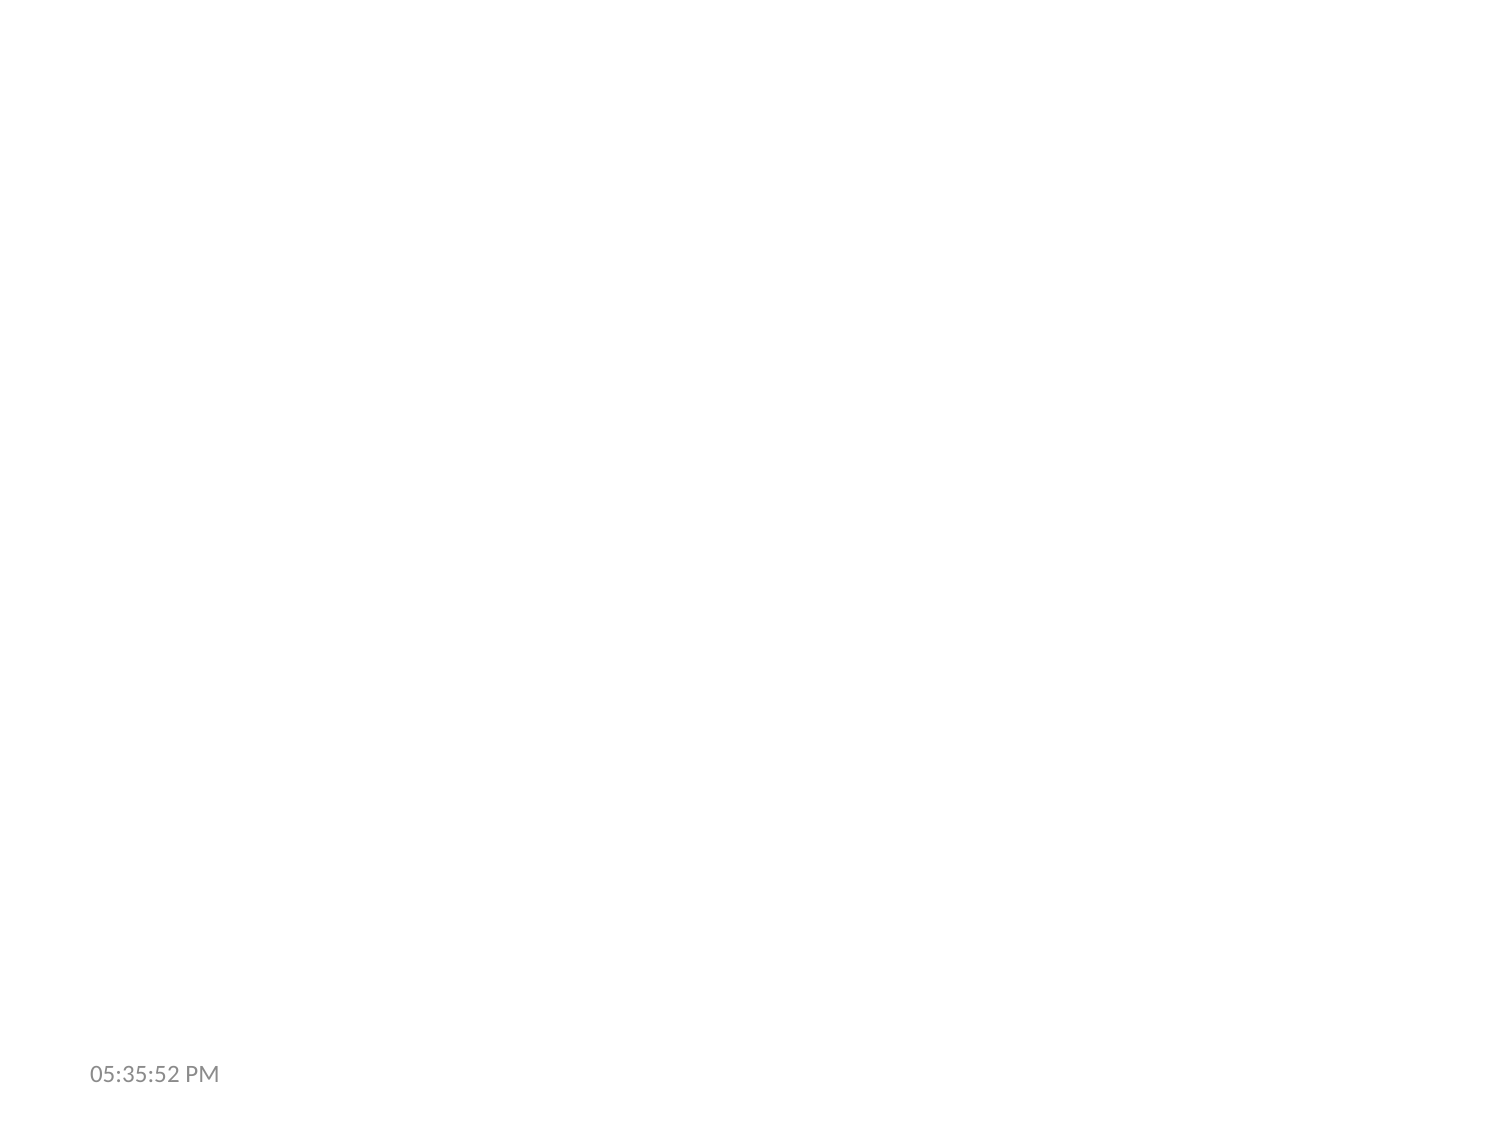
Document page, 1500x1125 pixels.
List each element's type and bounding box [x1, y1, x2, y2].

slide_number [75, 1042, 425, 1103]
